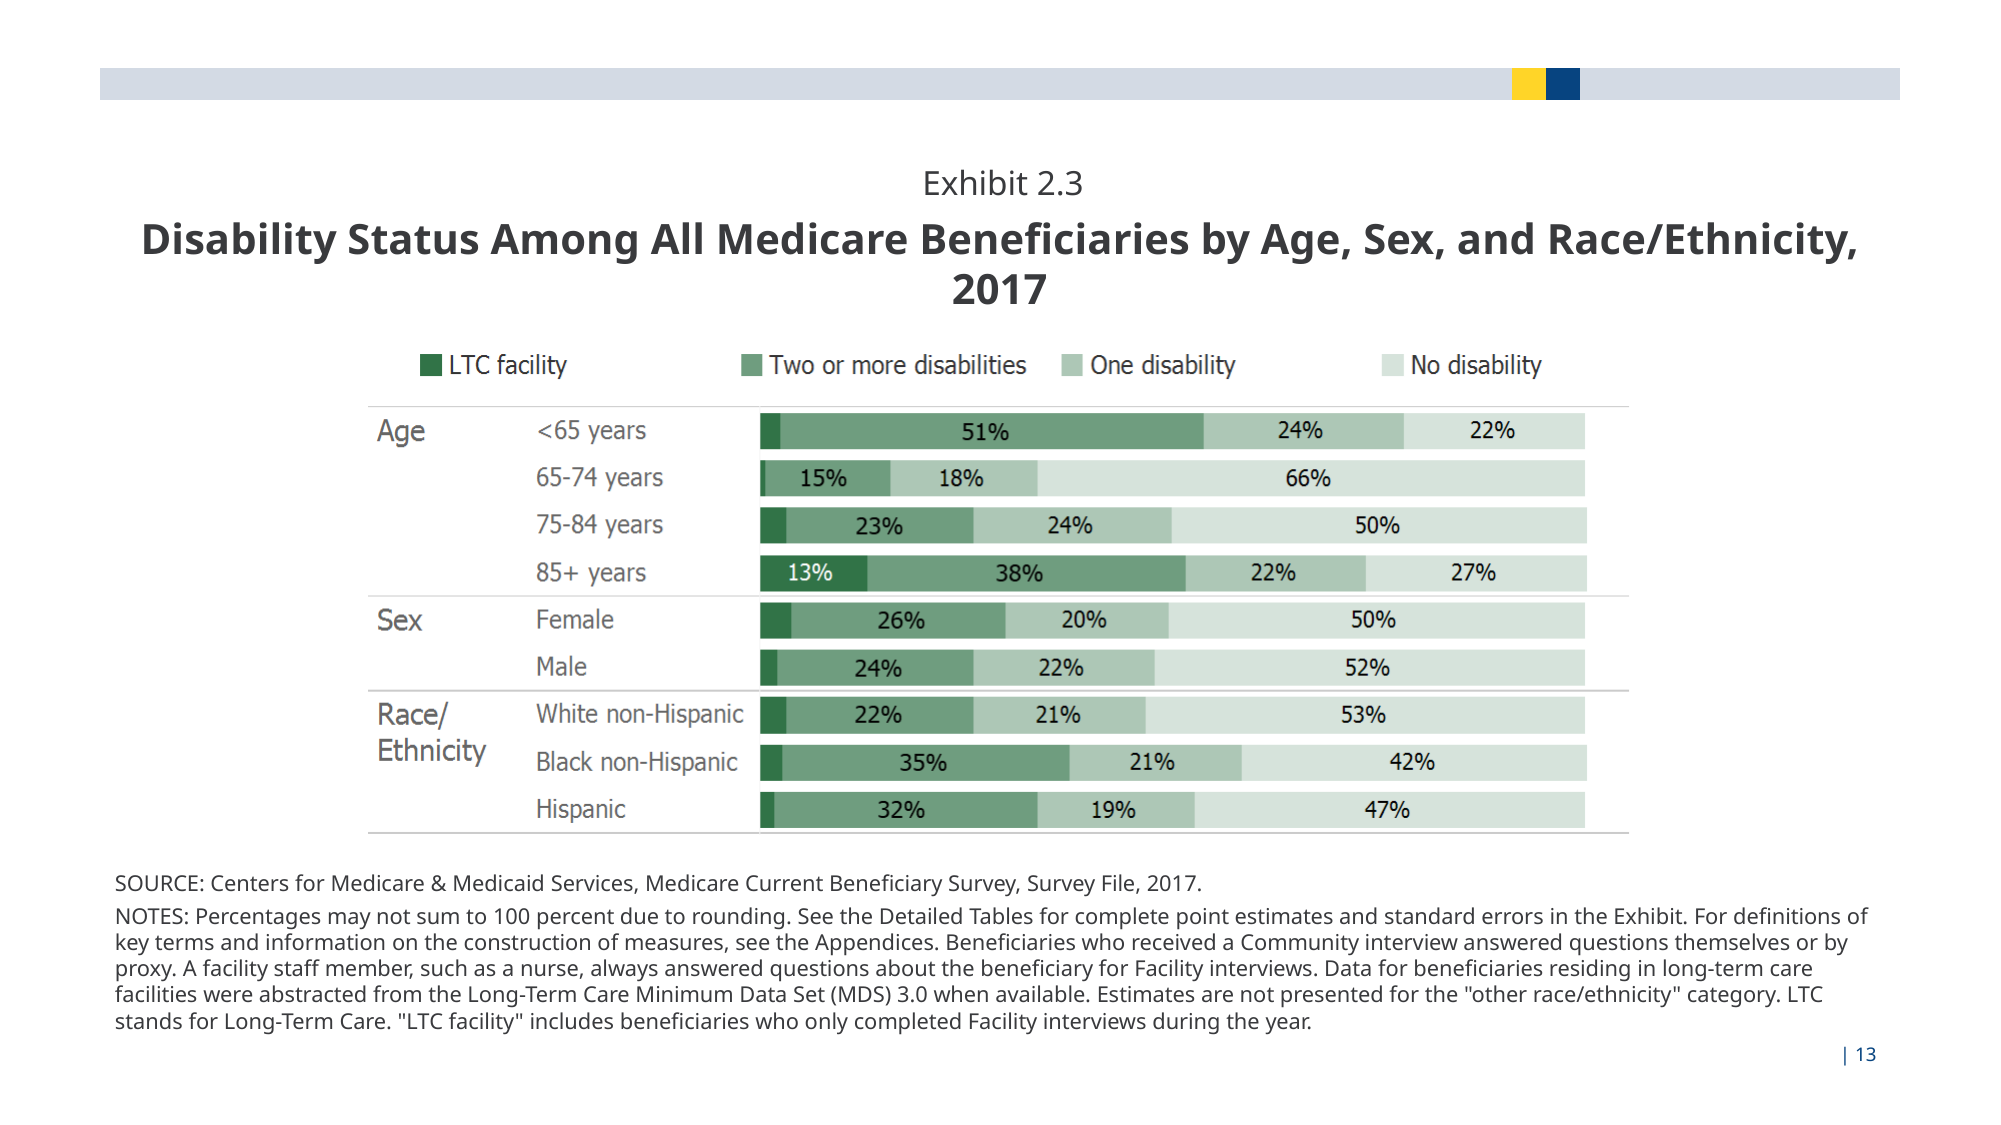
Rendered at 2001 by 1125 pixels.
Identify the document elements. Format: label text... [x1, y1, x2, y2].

list SOURCE: Centers for Medicare & Medicaid Services, Medicare Current Beneficiary Survey, Survey File, 2017. NOTES: Percentages may not sum to 100 percent due to rounding. See the Detailed Tables for complete point estimates and standard errors in the Exhibit. For definitions of key terms and information on the construction of measures, see the Appendices. Beneficiaries who received a Community interview answered questions themselves or by proxy. A facility staff member, such as a nurse, always answered questions about the beneficiary for Facility interviews. Data for beneficiaries residing in long-term care facilities were abstracted from the Long-Term Care Minimum Data Set (MDS) 3.0 when available. Estimates are not presented for the "other race/ethnicity" category. LTC stands for Long-Term Care. "LTC facility" includes beneficiaries who only completed Facility interviews during the year. [99, 862, 1900, 1075]
picture [349, 337, 1649, 850]
list Disability Status Among All Medicare Beneficiaries by Age, Sex, and Race/Ethnicity, 2017 [99, 213, 1900, 300]
title Exhibit 2.3 [99, 154, 1900, 213]
